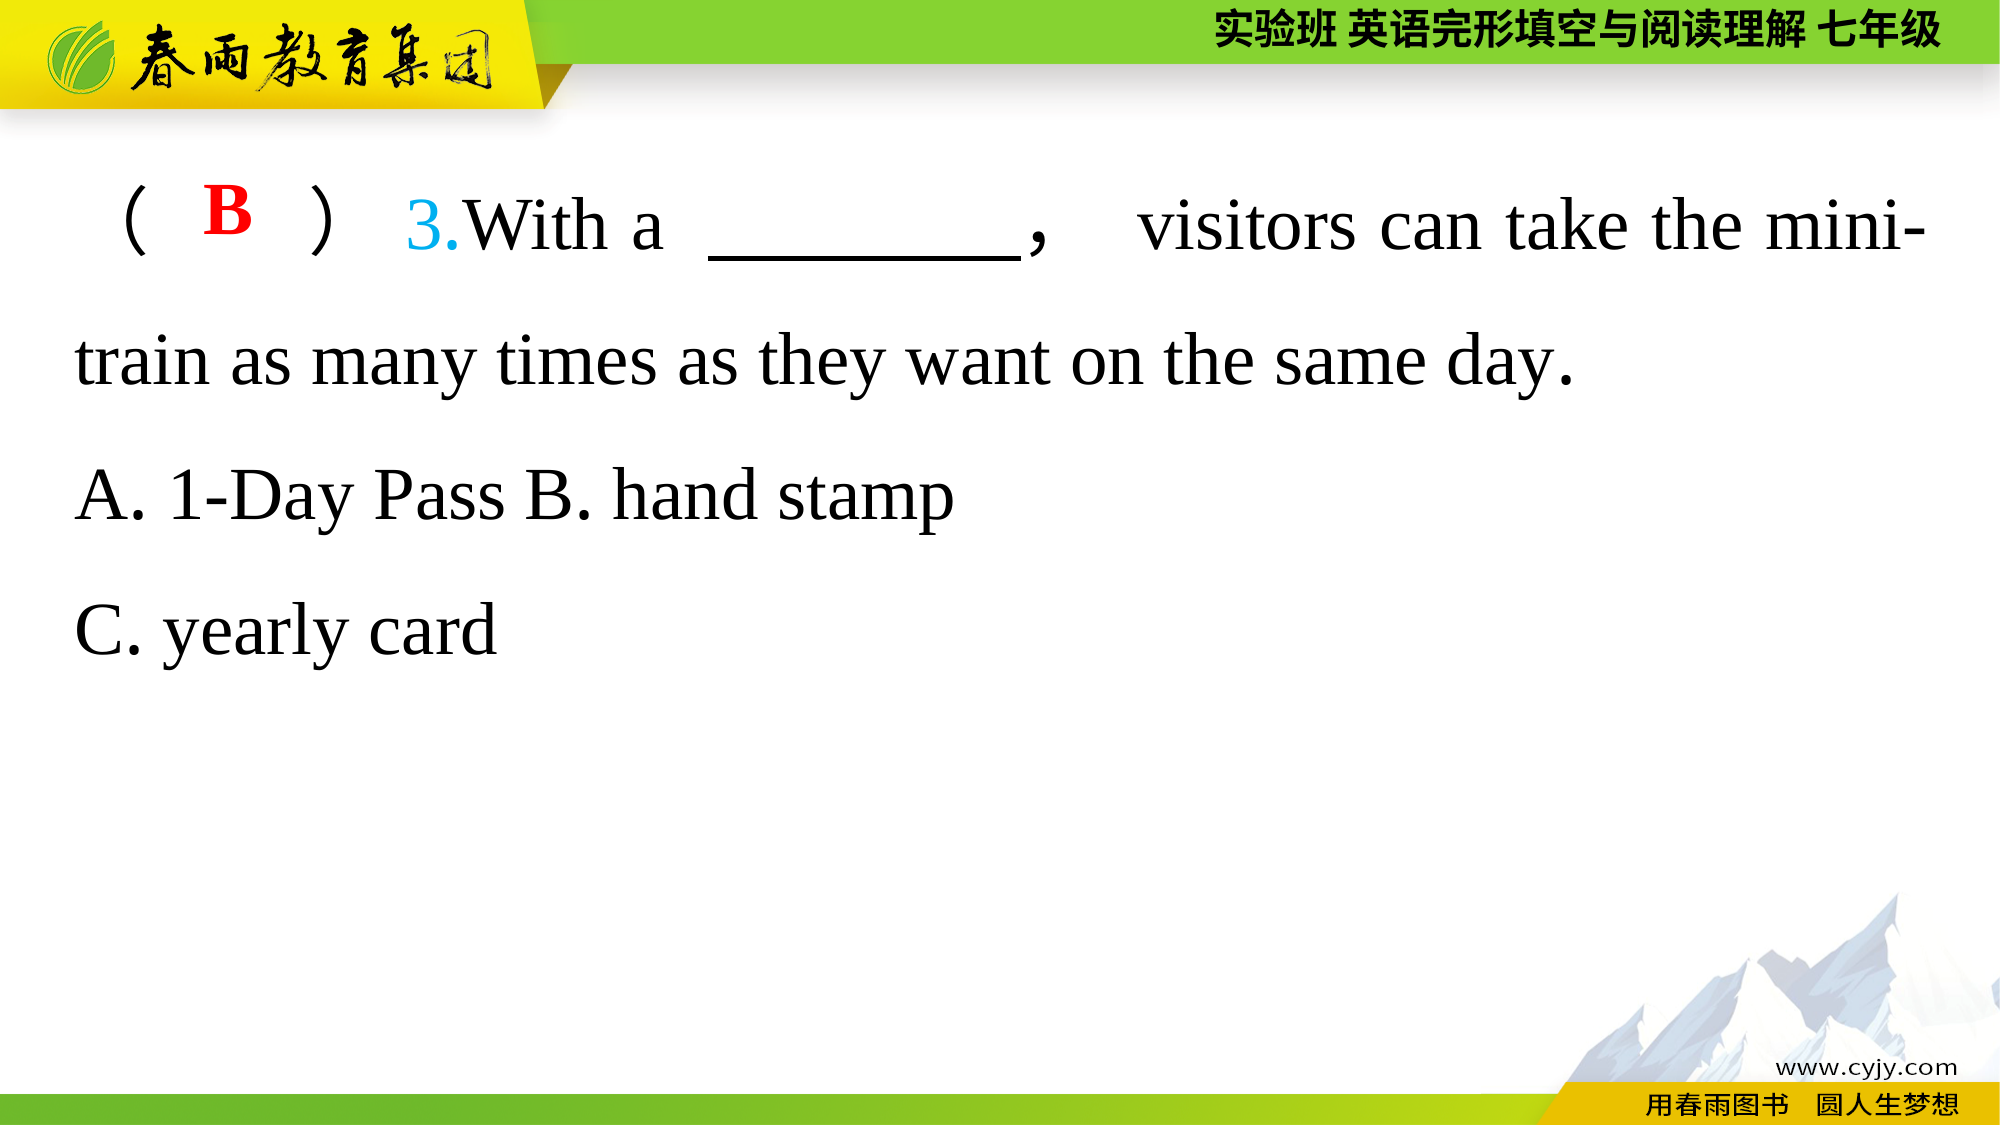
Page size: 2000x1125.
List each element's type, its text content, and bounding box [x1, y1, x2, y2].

list （ ）3.With a ， visitors can take the mini-train as many times as they want on the same day. A. 1-Day Pass B. hand stamp C. yearly card [59, 122, 1944, 666]
text_box B [188, 152, 269, 258]
picture [0, 0, 2000, 1125]
